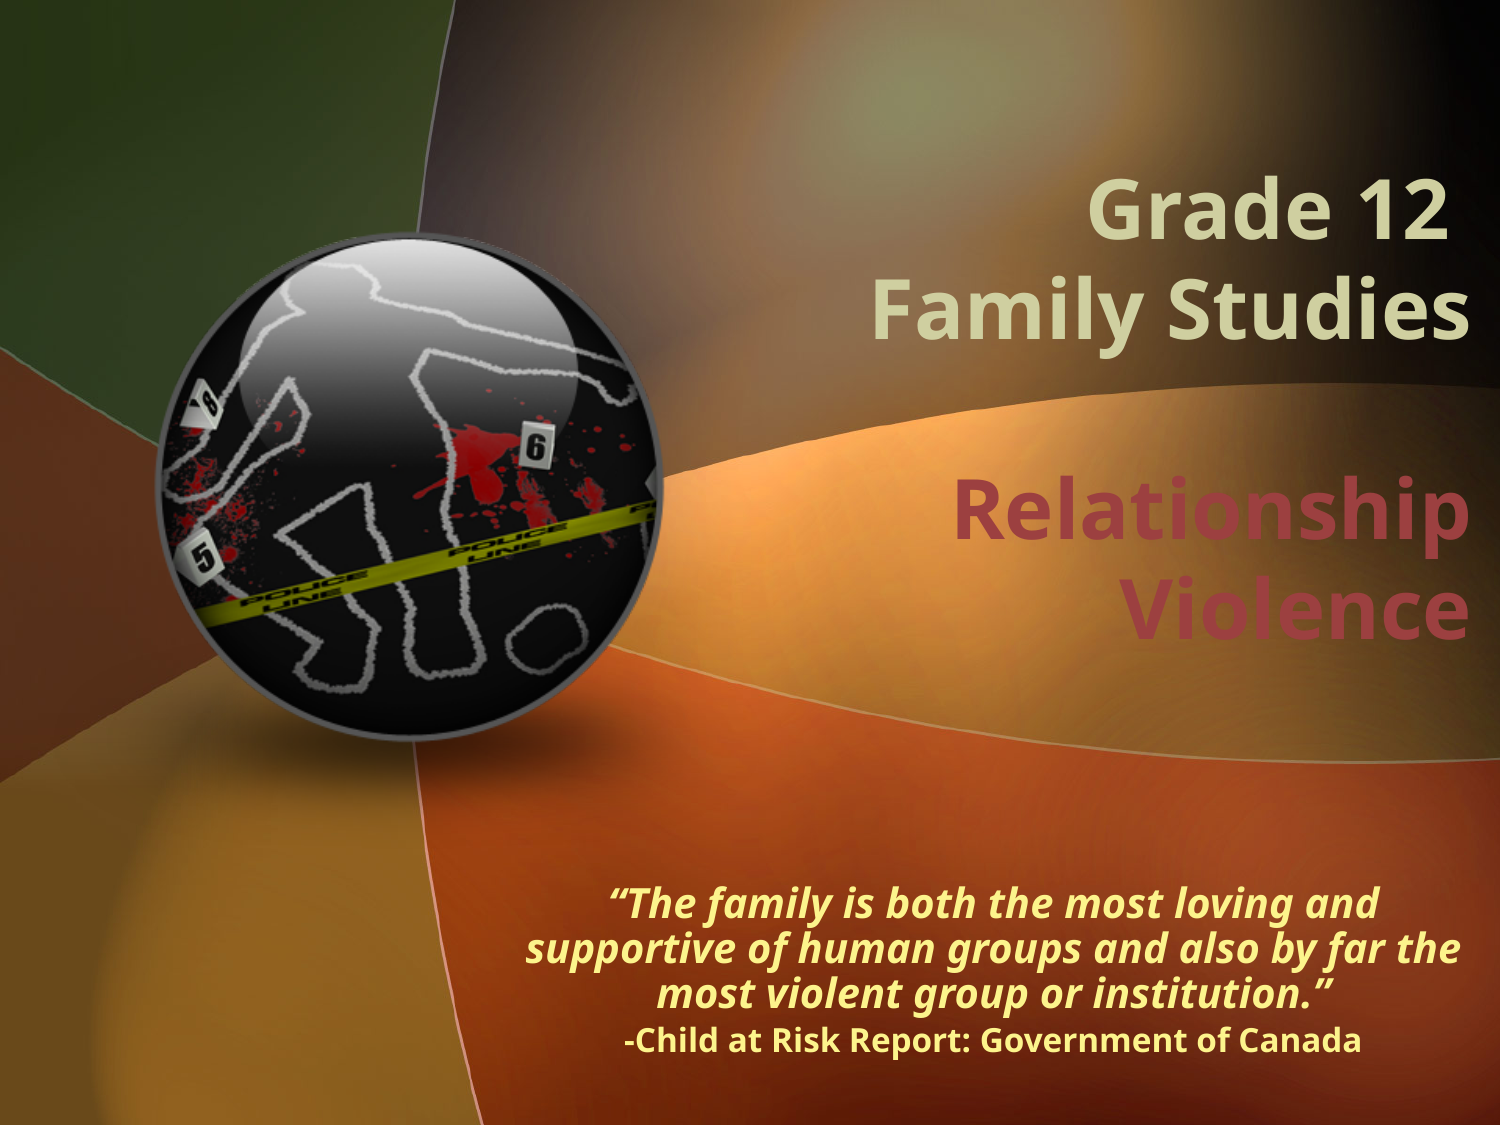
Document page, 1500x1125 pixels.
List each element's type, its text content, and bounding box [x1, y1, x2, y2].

title Grade 12 Family Studies Relationship Violence [599, 174, 1488, 638]
subtitle “The family is both the most loving and supportive of human groups and also by far the most violent group or institution.” -Child at Risk Report: Government of Canada [487, 874, 1500, 1101]
picture [0, 0, 1500, 1125]
